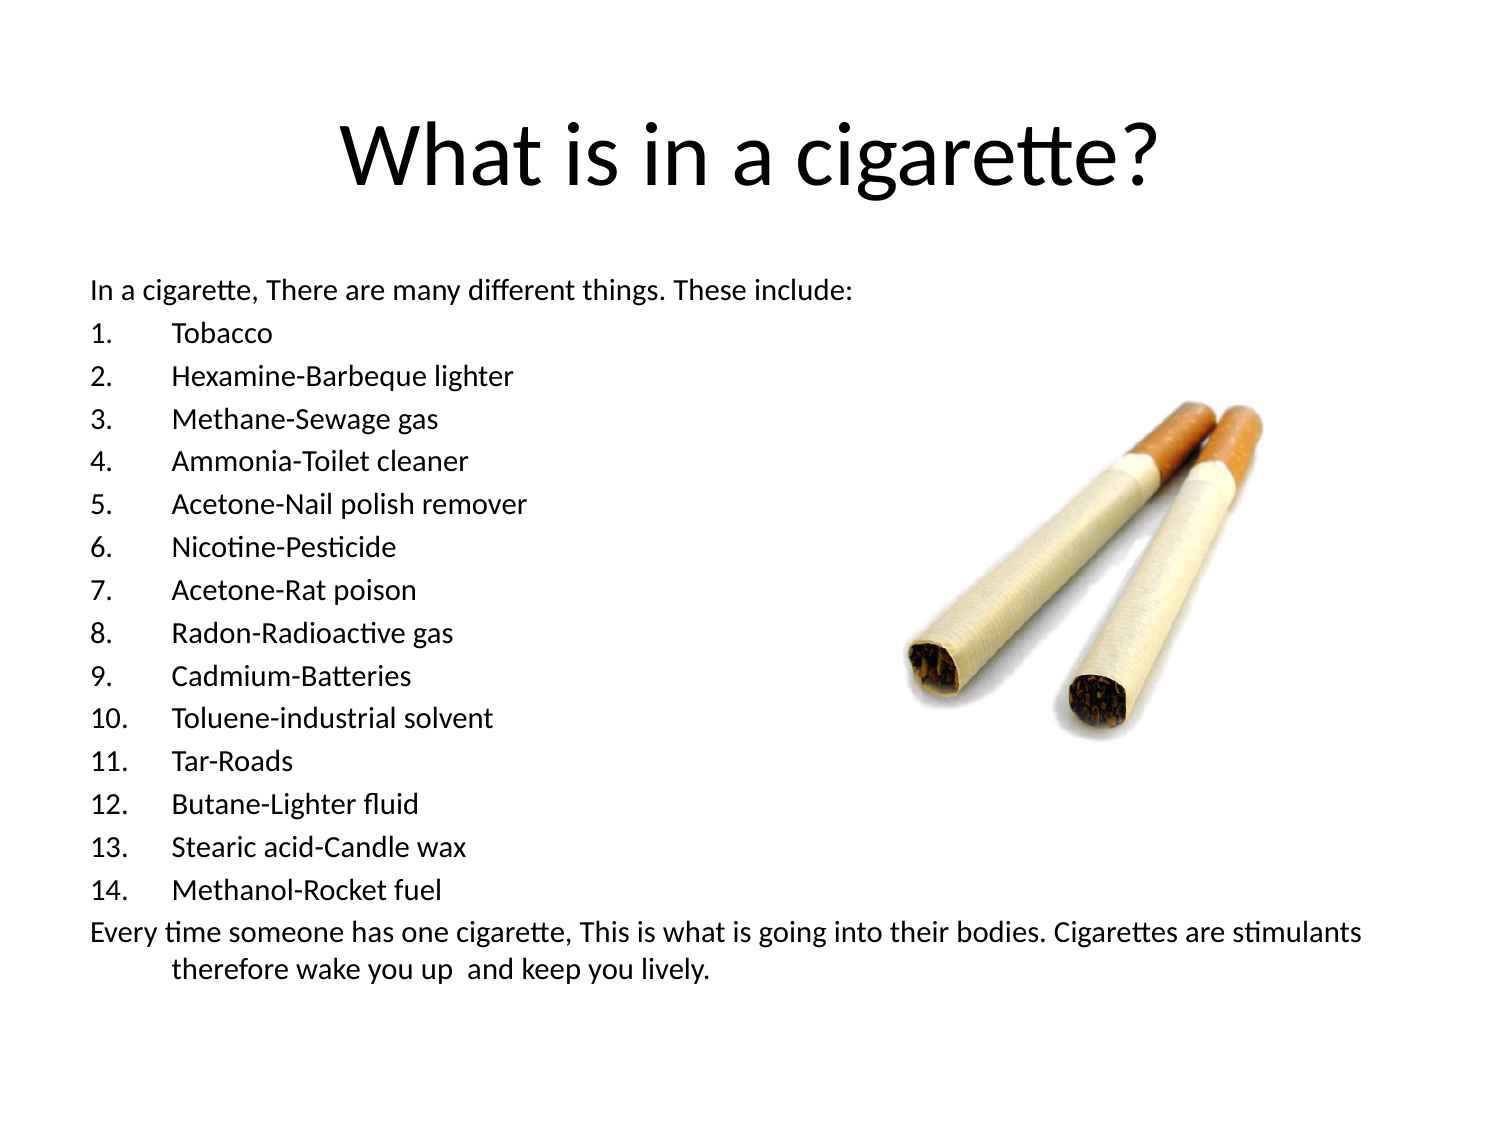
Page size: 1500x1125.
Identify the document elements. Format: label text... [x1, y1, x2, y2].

picture [903, 396, 1264, 749]
list In a cigarette, There are many different things. These include: Tobacco Hexamine-Barbeque lighter Methane-Sewage gas Ammonia-Toilet cleaner Acetone-Nail polish remover Nicotine-Pesticide Acetone-Rat poison Radon-Radioactive gas Cadmium-Batteries Toluene-industrial solvent Tar-Roads Butane-Lighter fluid Stearic acid-Candle wax Methanol-Rocket fuel Every time someone has one cigarette, This is what is going into their bodies. Cigarettes are stimulants therefore wake you up and keep you lively. [75, 262, 1425, 1005]
title What is in a cigarette? [76, 54, 1427, 243]
